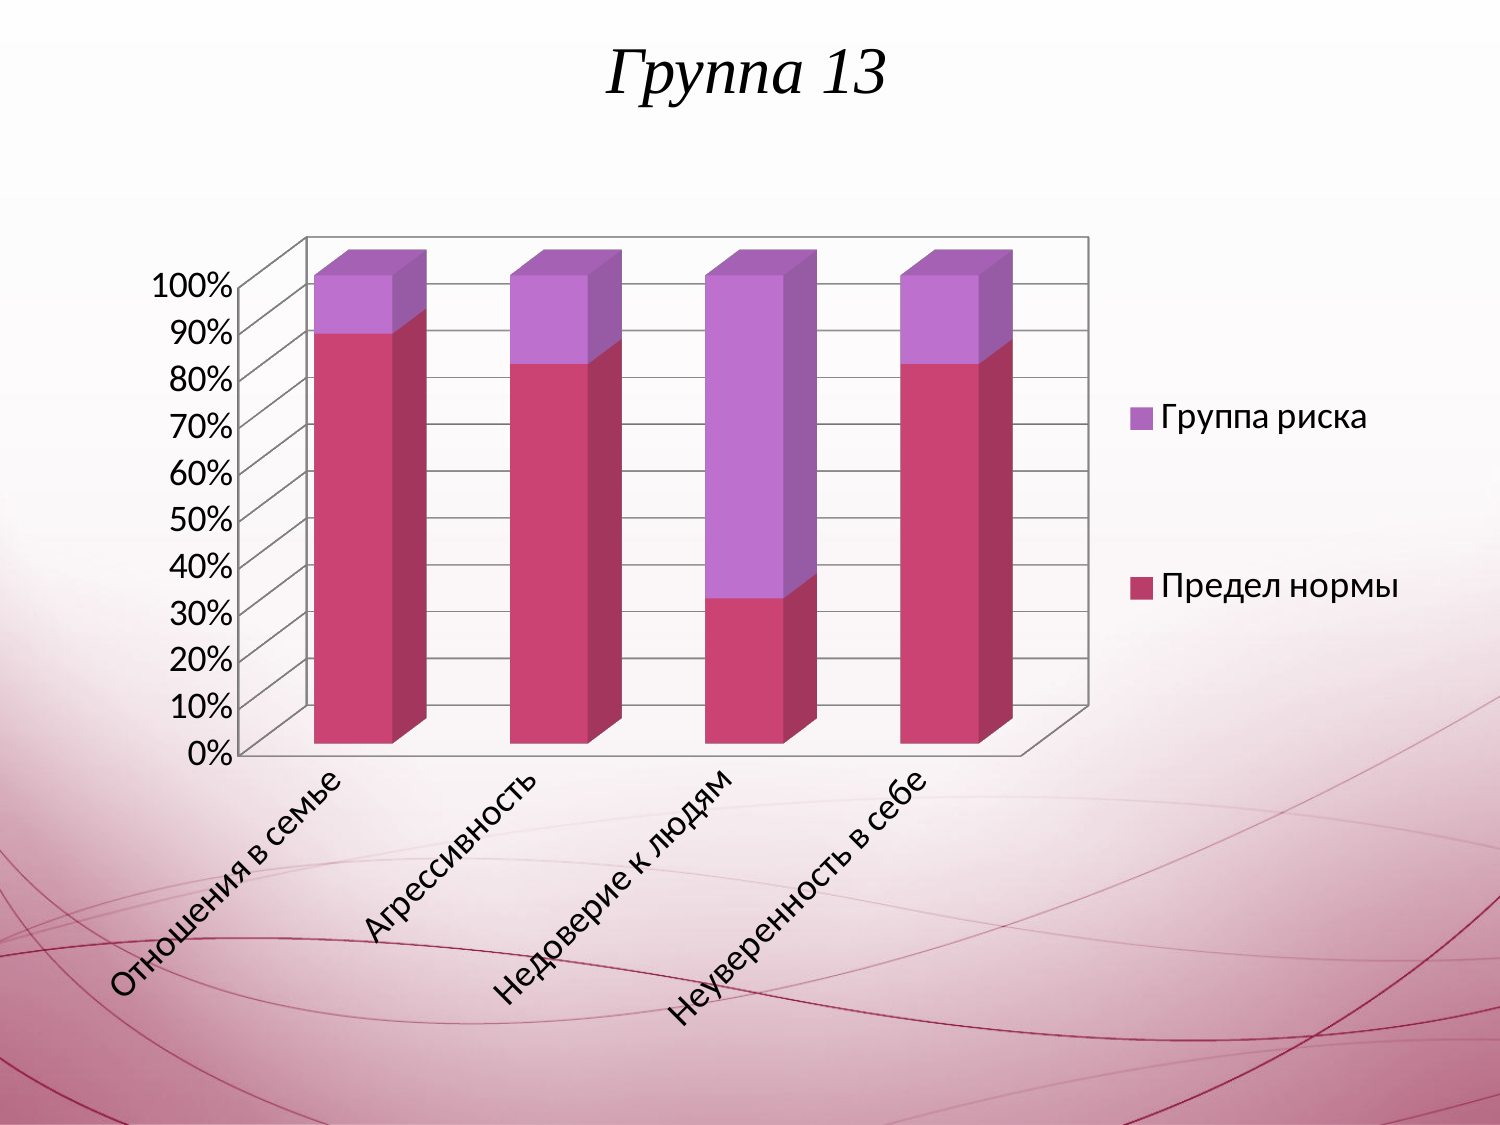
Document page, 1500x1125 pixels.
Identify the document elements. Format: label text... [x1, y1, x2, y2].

chart [76, 219, 1424, 1053]
subtitle Группа 13 [76, 19, 1436, 1047]
